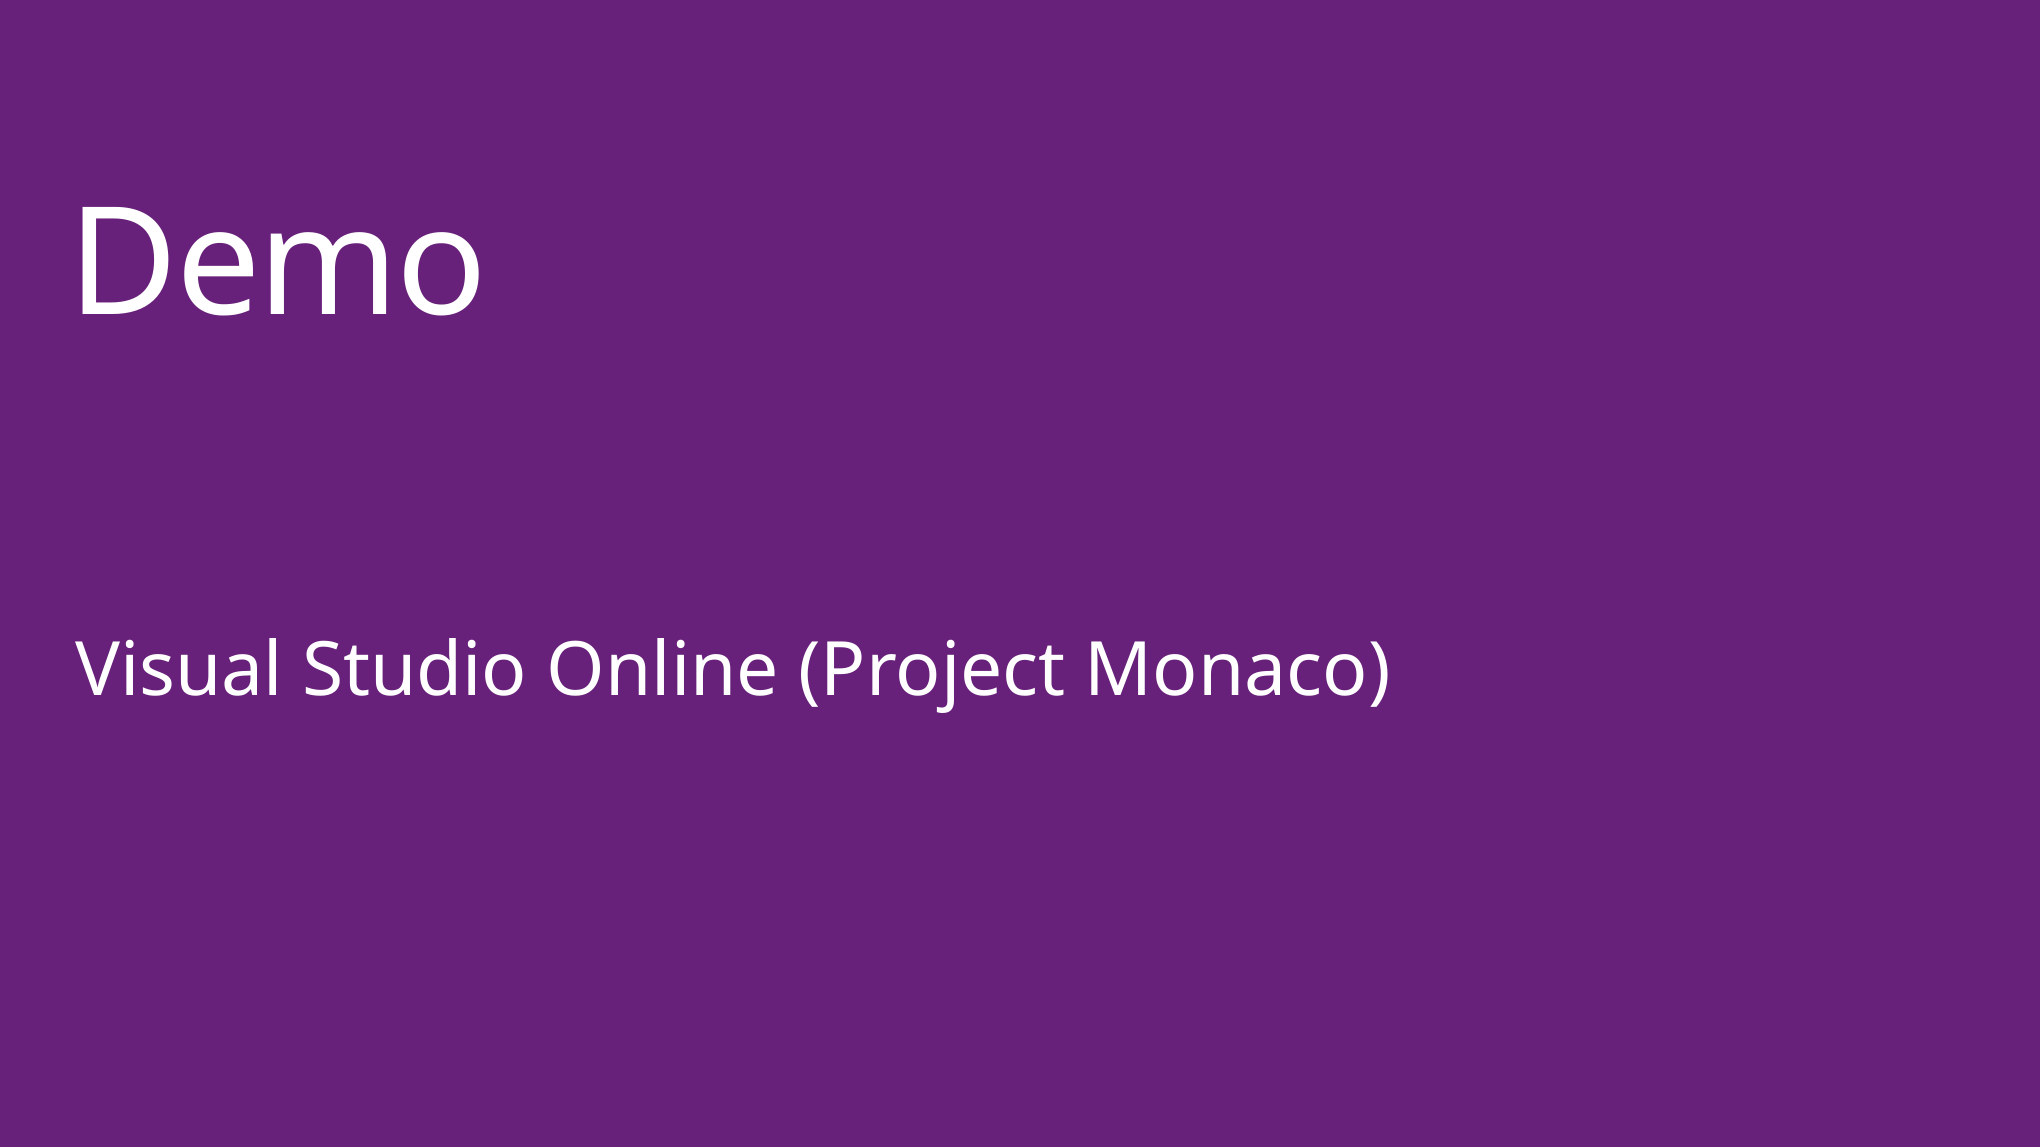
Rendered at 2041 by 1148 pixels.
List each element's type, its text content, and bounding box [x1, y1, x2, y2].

list Visual Studio Online (Project Monaco) [45, 648, 1696, 815]
title Demo [45, 198, 1695, 452]
